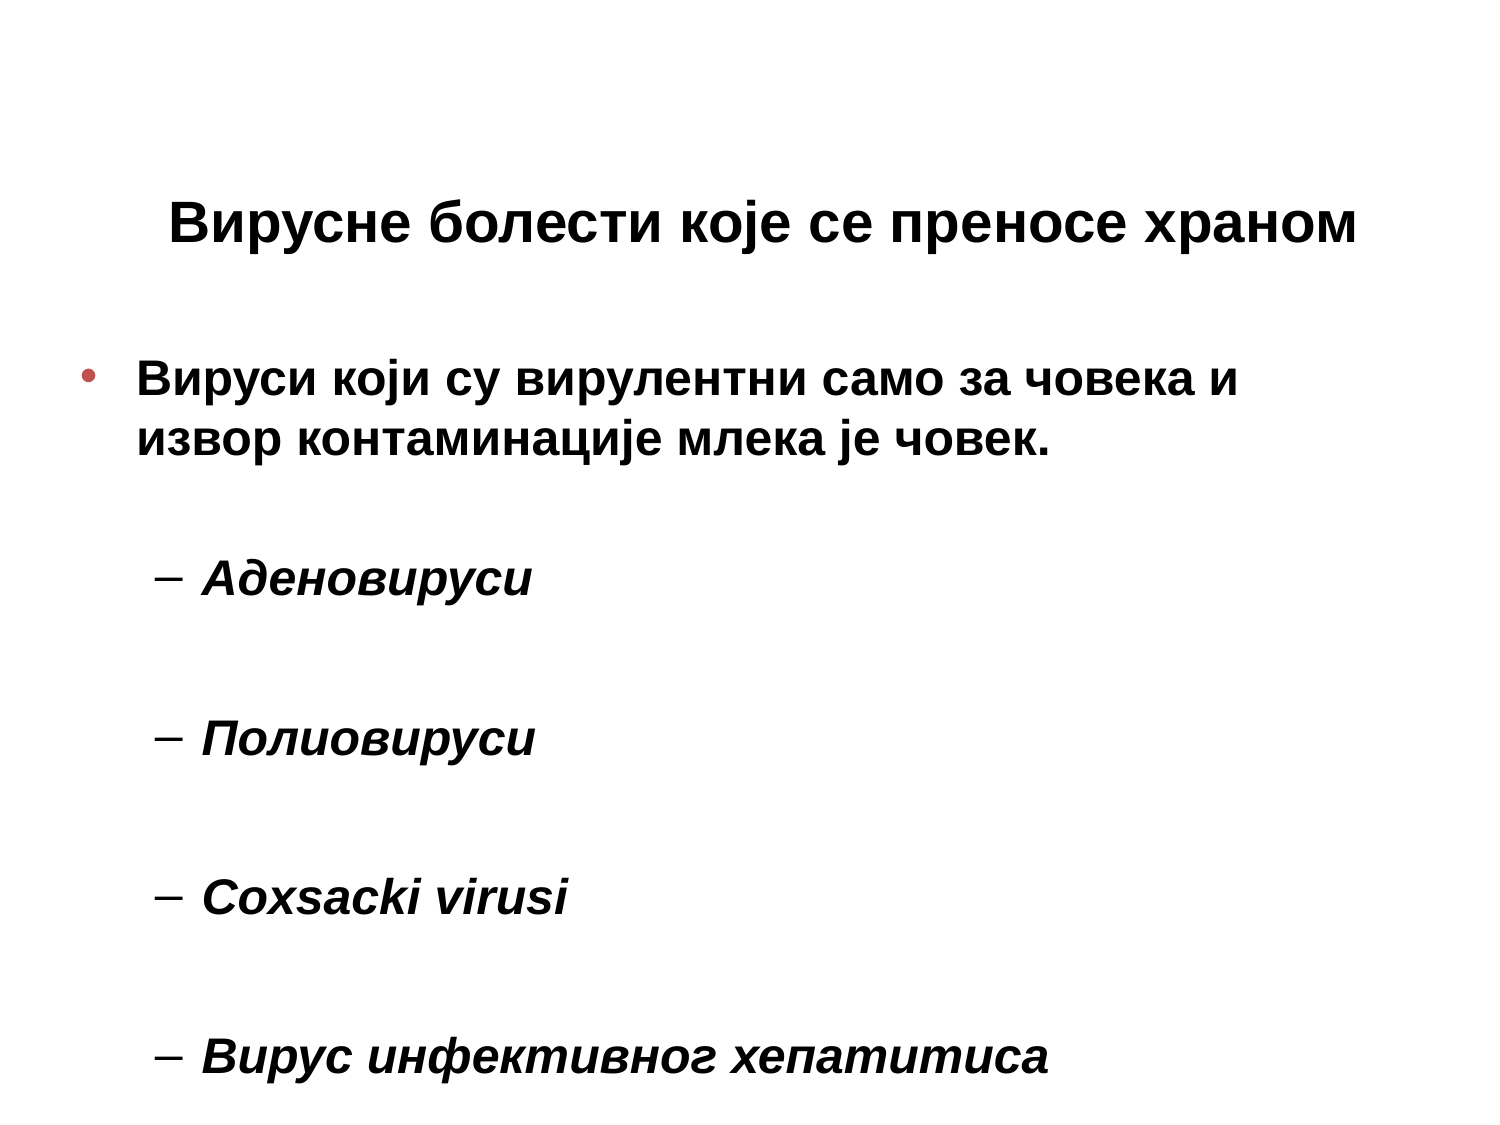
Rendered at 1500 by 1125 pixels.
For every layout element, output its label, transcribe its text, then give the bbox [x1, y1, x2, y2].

list Вируси који су вирулентни само за човека и извор контаминације млека је човек. Аденовируси Полиовируси Coxsacki virusi Вирус инфективног хепатитиса [64, 337, 1416, 994]
title Вирусне болести које се преносе храном [88, 125, 1439, 313]
